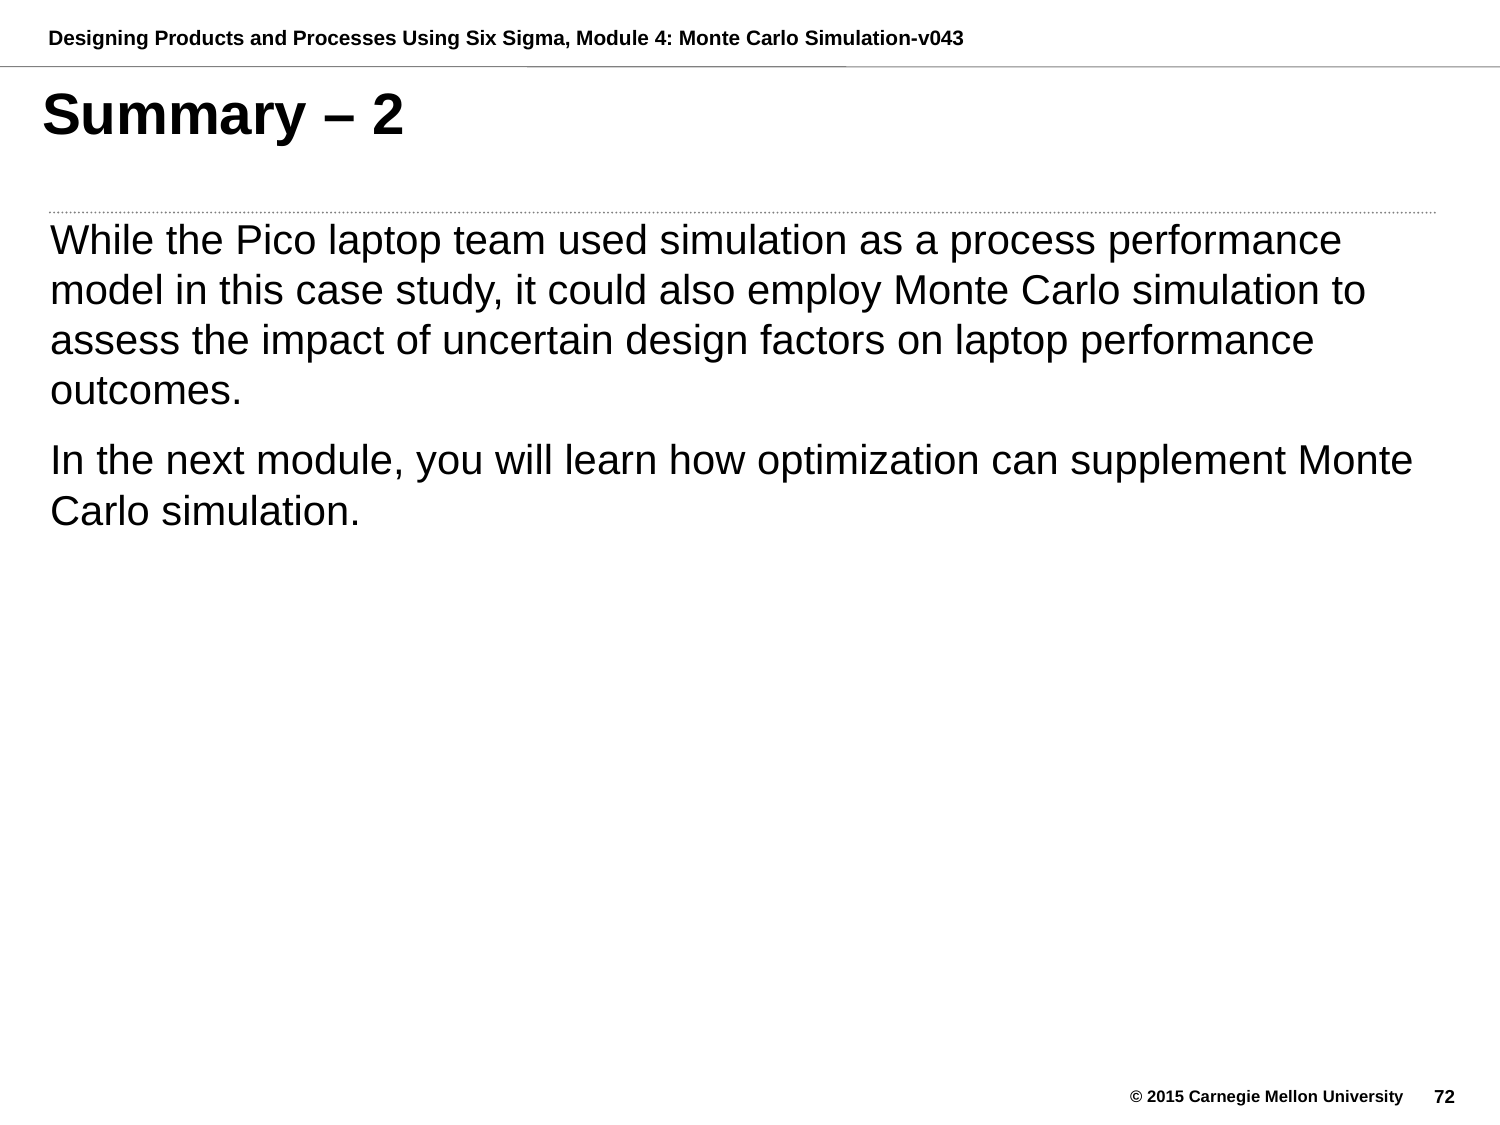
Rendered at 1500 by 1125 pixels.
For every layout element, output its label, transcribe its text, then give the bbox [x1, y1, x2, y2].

title Summary – 2 [42, 89, 1438, 146]
list While the Pico laptop team used simulation as a process performance model in this case study, it could also employ Monte Carlo simulation to assess the impact of uncertain design factors on laptop performance outcomes. In the next module, you will learn how optimization can supplement Monte Carlo simulation. [50, 212, 1437, 1088]
